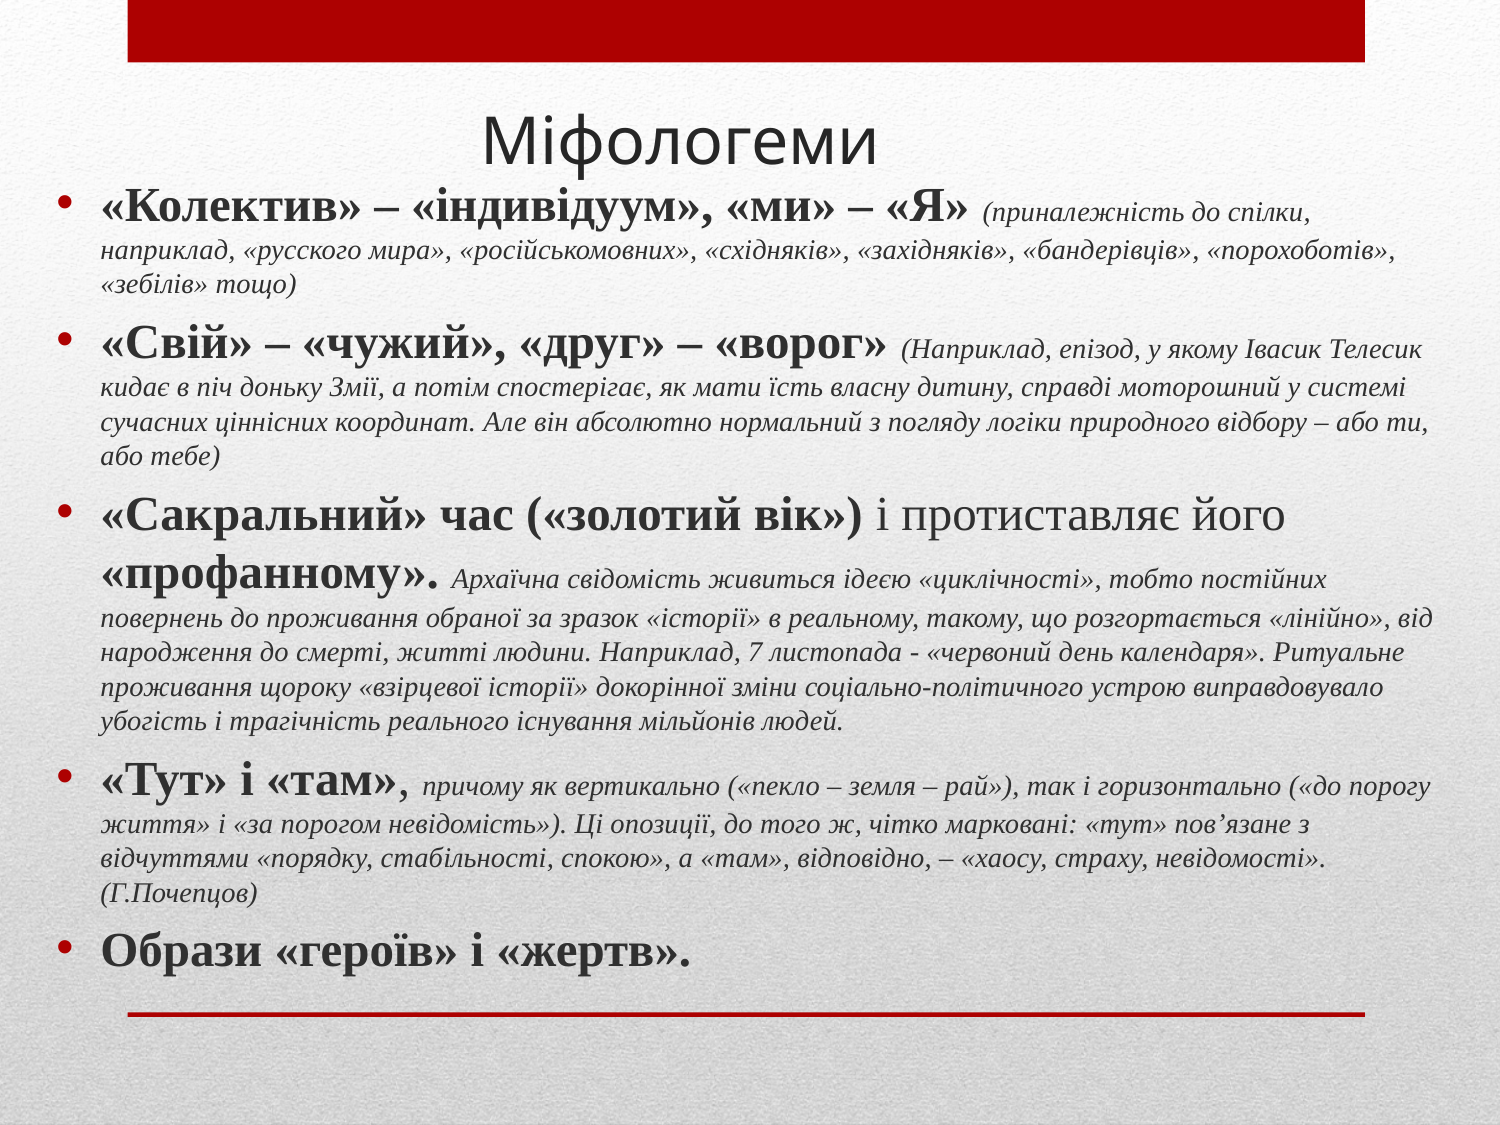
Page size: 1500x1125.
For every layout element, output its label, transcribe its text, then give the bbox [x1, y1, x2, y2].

title Міфологеми [123, 90, 1237, 160]
list «Колектив» – «індивідуум», «ми» – «Я» (приналежність до спілки, наприклад, «русского мира», «російськомовних», «східняків», «західняків», «бандерівців», «порохоботів», «зебілів» тощо) «Свій» – «чужий», «друг» – «ворог» (Наприклад, епізод, у якому Івасик Телесик кидає в піч доньку Змії, а потім спостерігає, як мати їсть власну дитину, справді моторошний у системі сучасних ціннісних координат. Але він абсолютно нормальний з погляду логіки природного відбору – або ти, або тебе) «Сакральний» час («золотий вік») і протиставляє його «профанному». Архаїчна свідомість живиться ідеєю «циклічності», тобто постійних повернень до проживання обраної за зразок «історії» в реальному, такому, що розгортається «лінійно», від народження до смерті, житті людини. Наприклад, 7 листопада - «червоний день календаря». Ритуальне проживання щороку «взірцевої історії» докорінної зміни соціально-політичного устрою виправдовувало убогість і трагічність реального існування мільйонів людей. «Тут» і «там», причому як вертикально («пекло – земля – рай»), так і горизонтально («до порогу життя» і «за порогом невідомість»). Ці опозиції, до того ж, чітко марковані: «тут» пов’язане з відчуттями «порядку, стабільності, спокою», а «там», відповідно, – «хаосу, страху, невідомості». (Г.Почепцов) Образи «героїв» і «жертв». [41, 160, 1459, 988]
